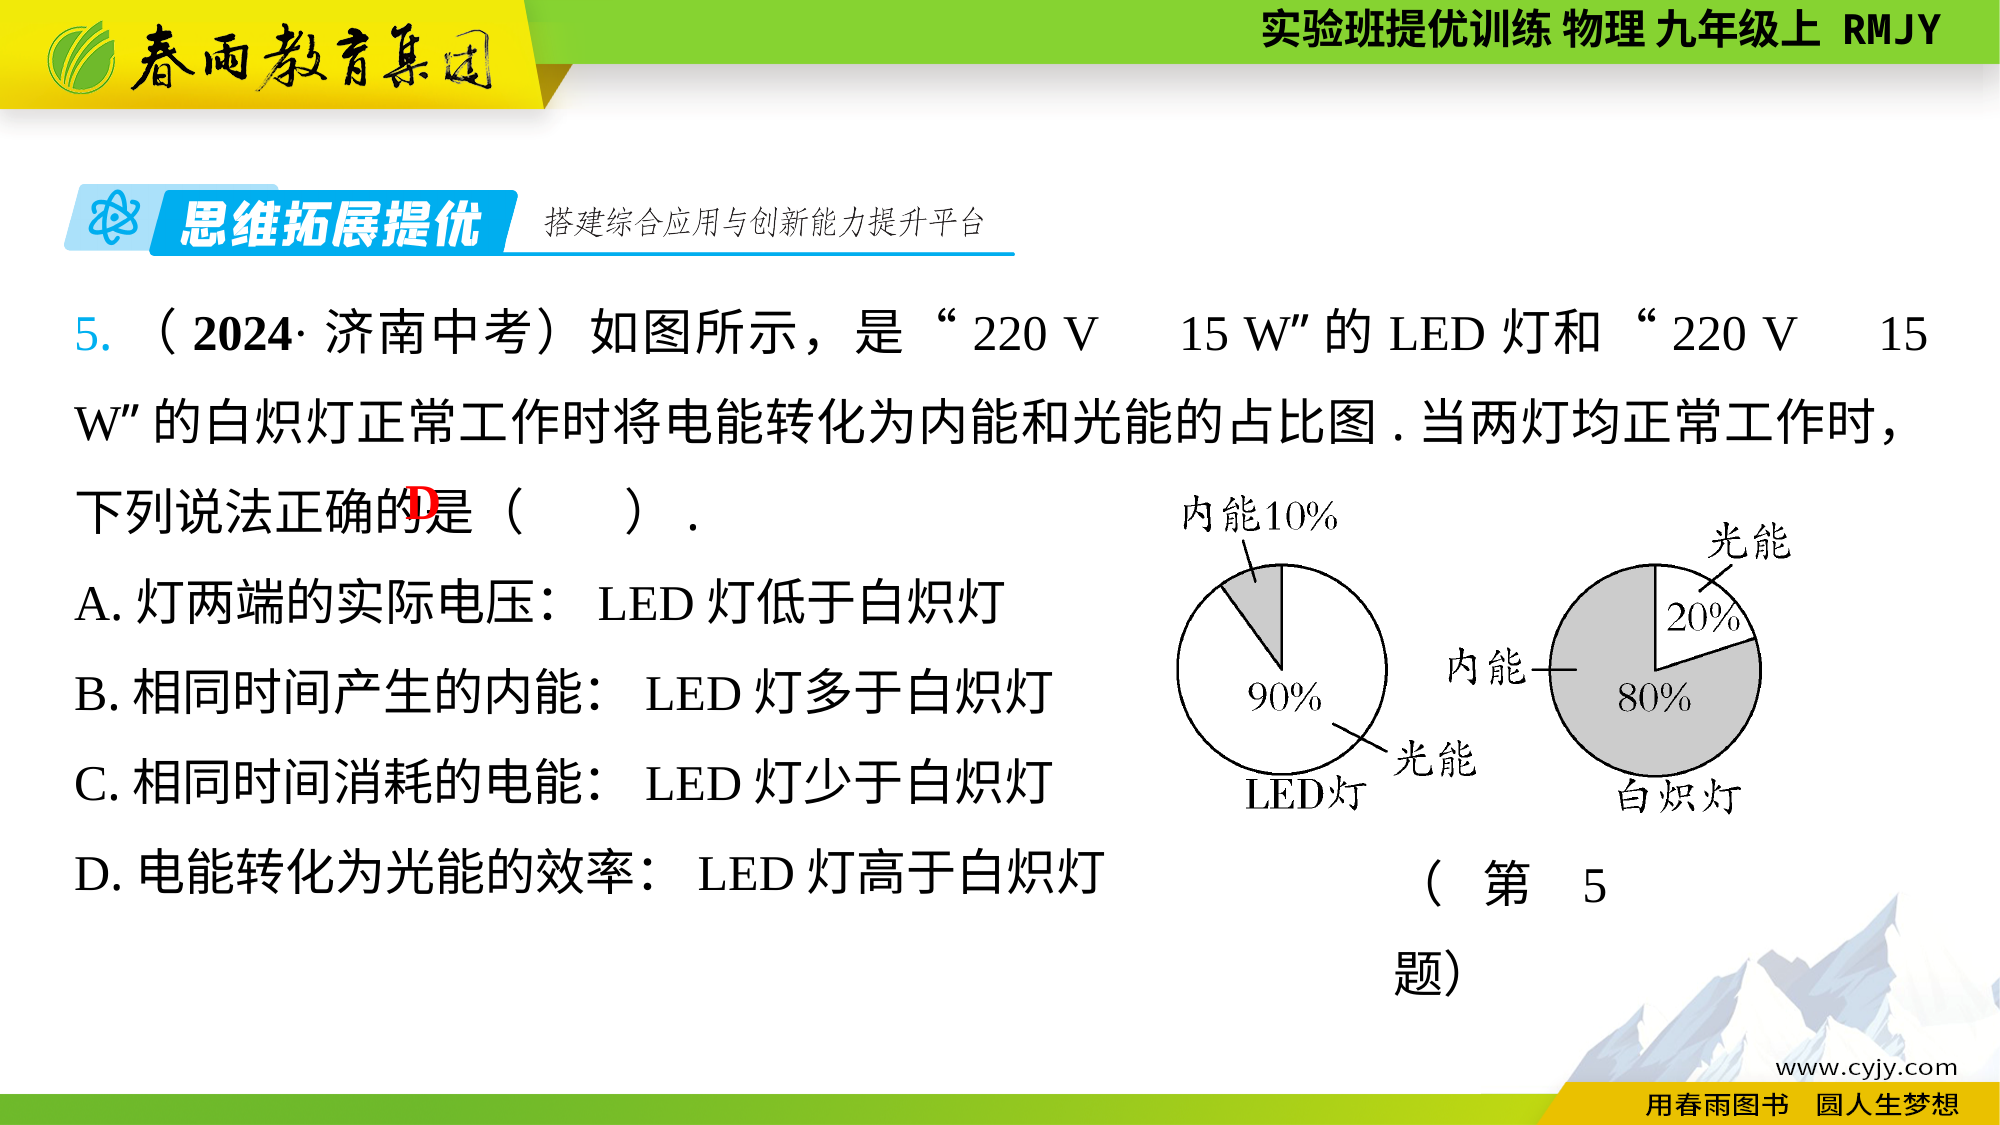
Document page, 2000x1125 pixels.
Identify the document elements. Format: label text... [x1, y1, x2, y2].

list 5.（2024·济南中考）如图所示，是“220 V 15 W”的LED灯和“220 V 15 W”的白炽灯正常工作时将电能转化为内能和光能的占比图.当两灯均正常工作时，下列说法正确的是（ ）. A.灯两端的实际电压：LED灯低于白炽灯 B.相同时间产生的内能：LED灯多于白炽灯 C.相同时间消耗的电能：LED灯少于白炽灯 D.电能转化为光能的效率：LED灯高于白炽灯 [59, 262, 1944, 903]
picture [0, 0, 2000, 1125]
text_box D [390, 461, 457, 537]
text_box （第5题） [1379, 830, 1634, 920]
